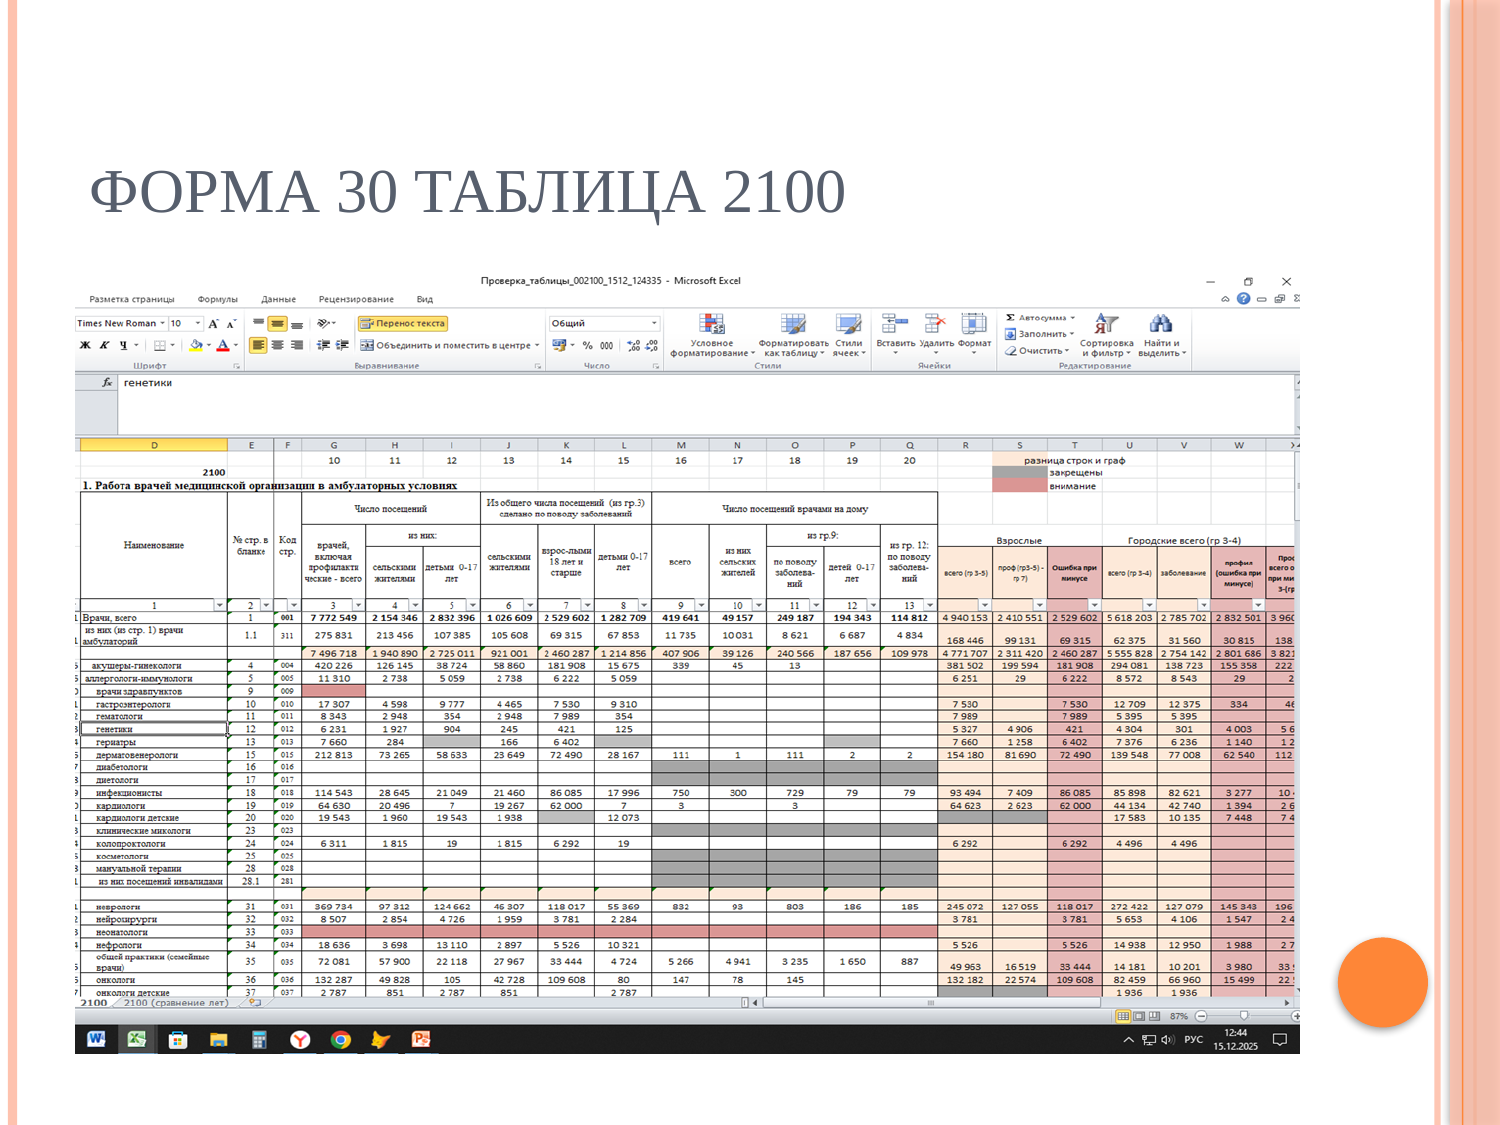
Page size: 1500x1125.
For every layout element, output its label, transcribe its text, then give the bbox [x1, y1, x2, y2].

title Форма 30 Таблица 2100 [75, 45, 1300, 233]
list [74, 270, 1301, 1054]
